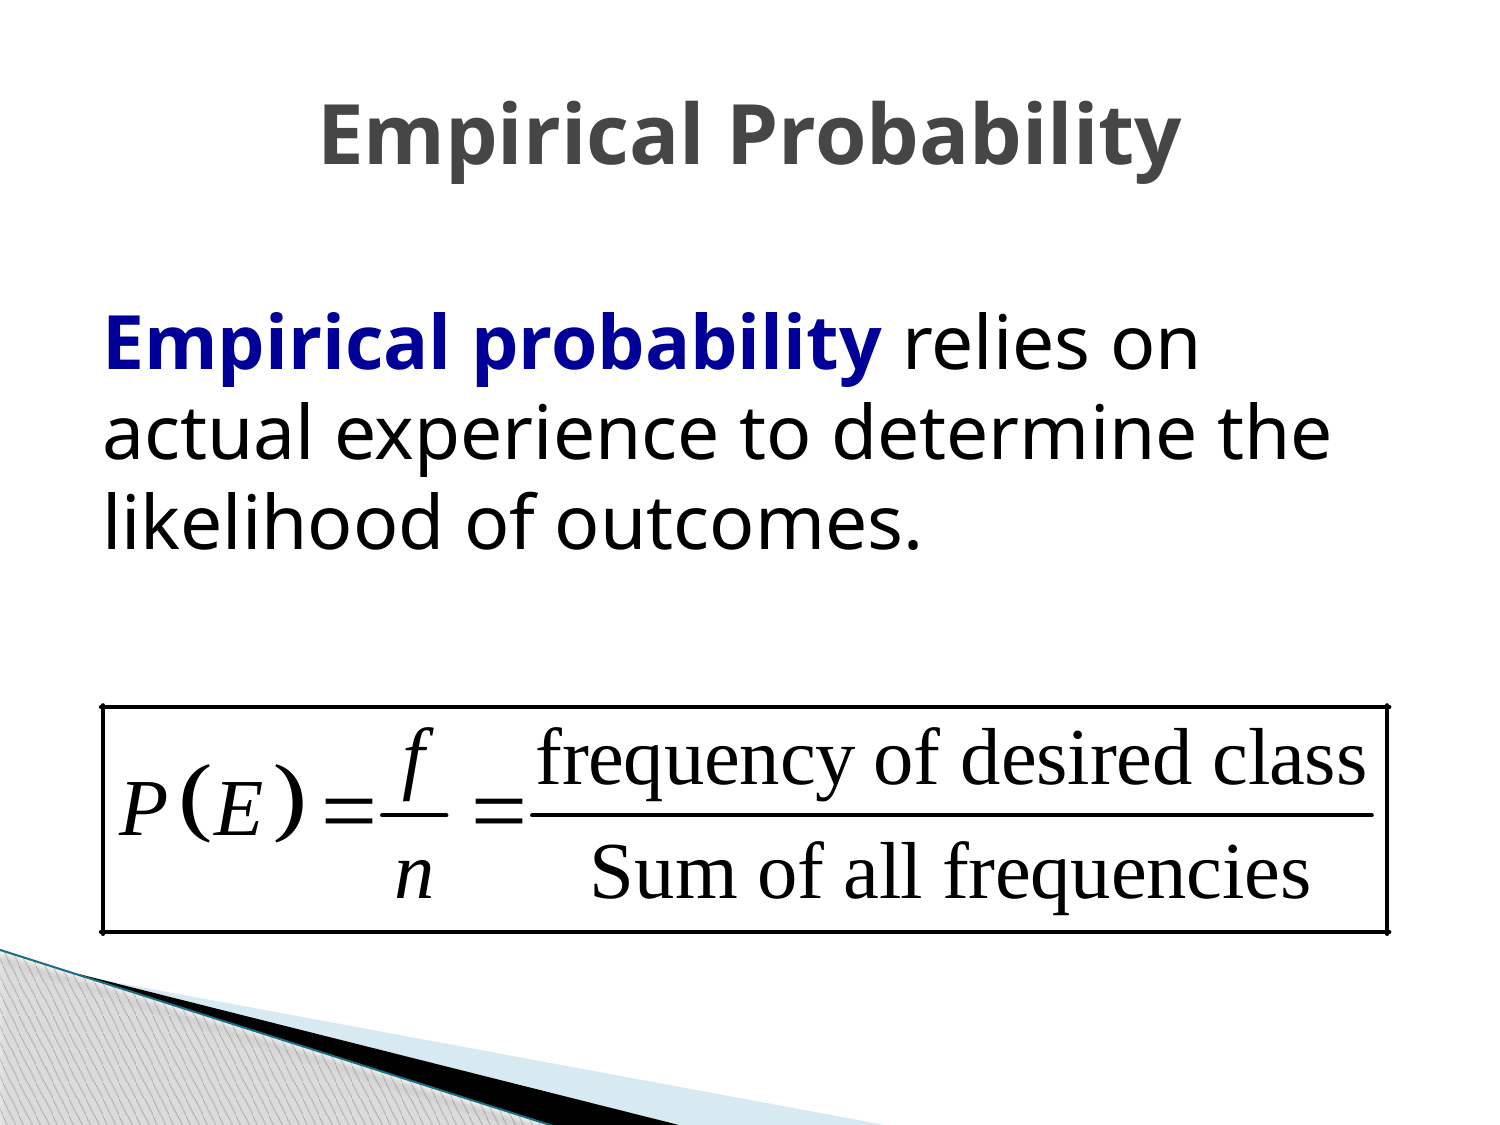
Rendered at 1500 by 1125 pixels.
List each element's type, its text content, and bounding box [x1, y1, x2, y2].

title Empirical Probability [75, 50, 1425, 213]
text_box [87, 687, 1406, 951]
list Empirical probability relies on actual experience to determine the likelihood of outcomes. [87, 287, 1413, 575]
